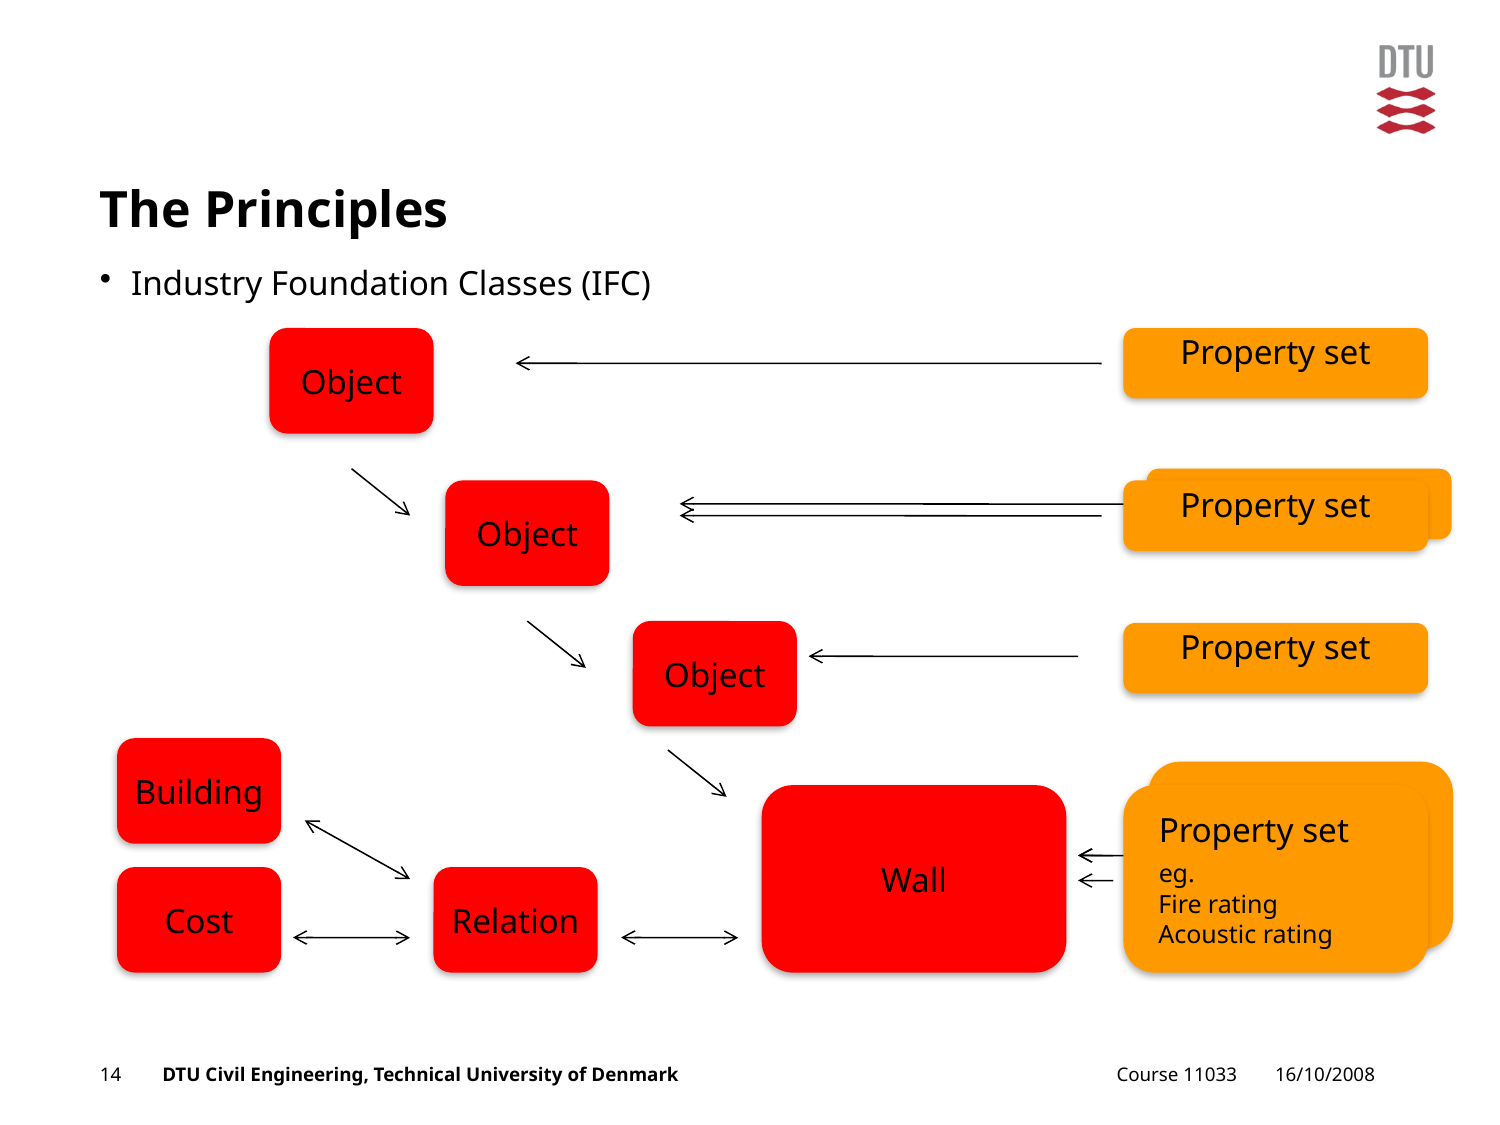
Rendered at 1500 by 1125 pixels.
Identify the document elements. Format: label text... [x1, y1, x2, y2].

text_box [527, 620, 798, 727]
list Industry Foundation Classes (IFC) [99, 262, 1376, 1012]
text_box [808, 622, 1429, 694]
title The Principles [99, 49, 1376, 238]
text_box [351, 468, 610, 587]
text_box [1077, 761, 1454, 973]
text_box Object [267, 325, 436, 436]
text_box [116, 738, 739, 973]
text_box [679, 468, 1452, 551]
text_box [742, 749, 1067, 973]
picture [1356, 45, 1436, 134]
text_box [515, 327, 1429, 399]
